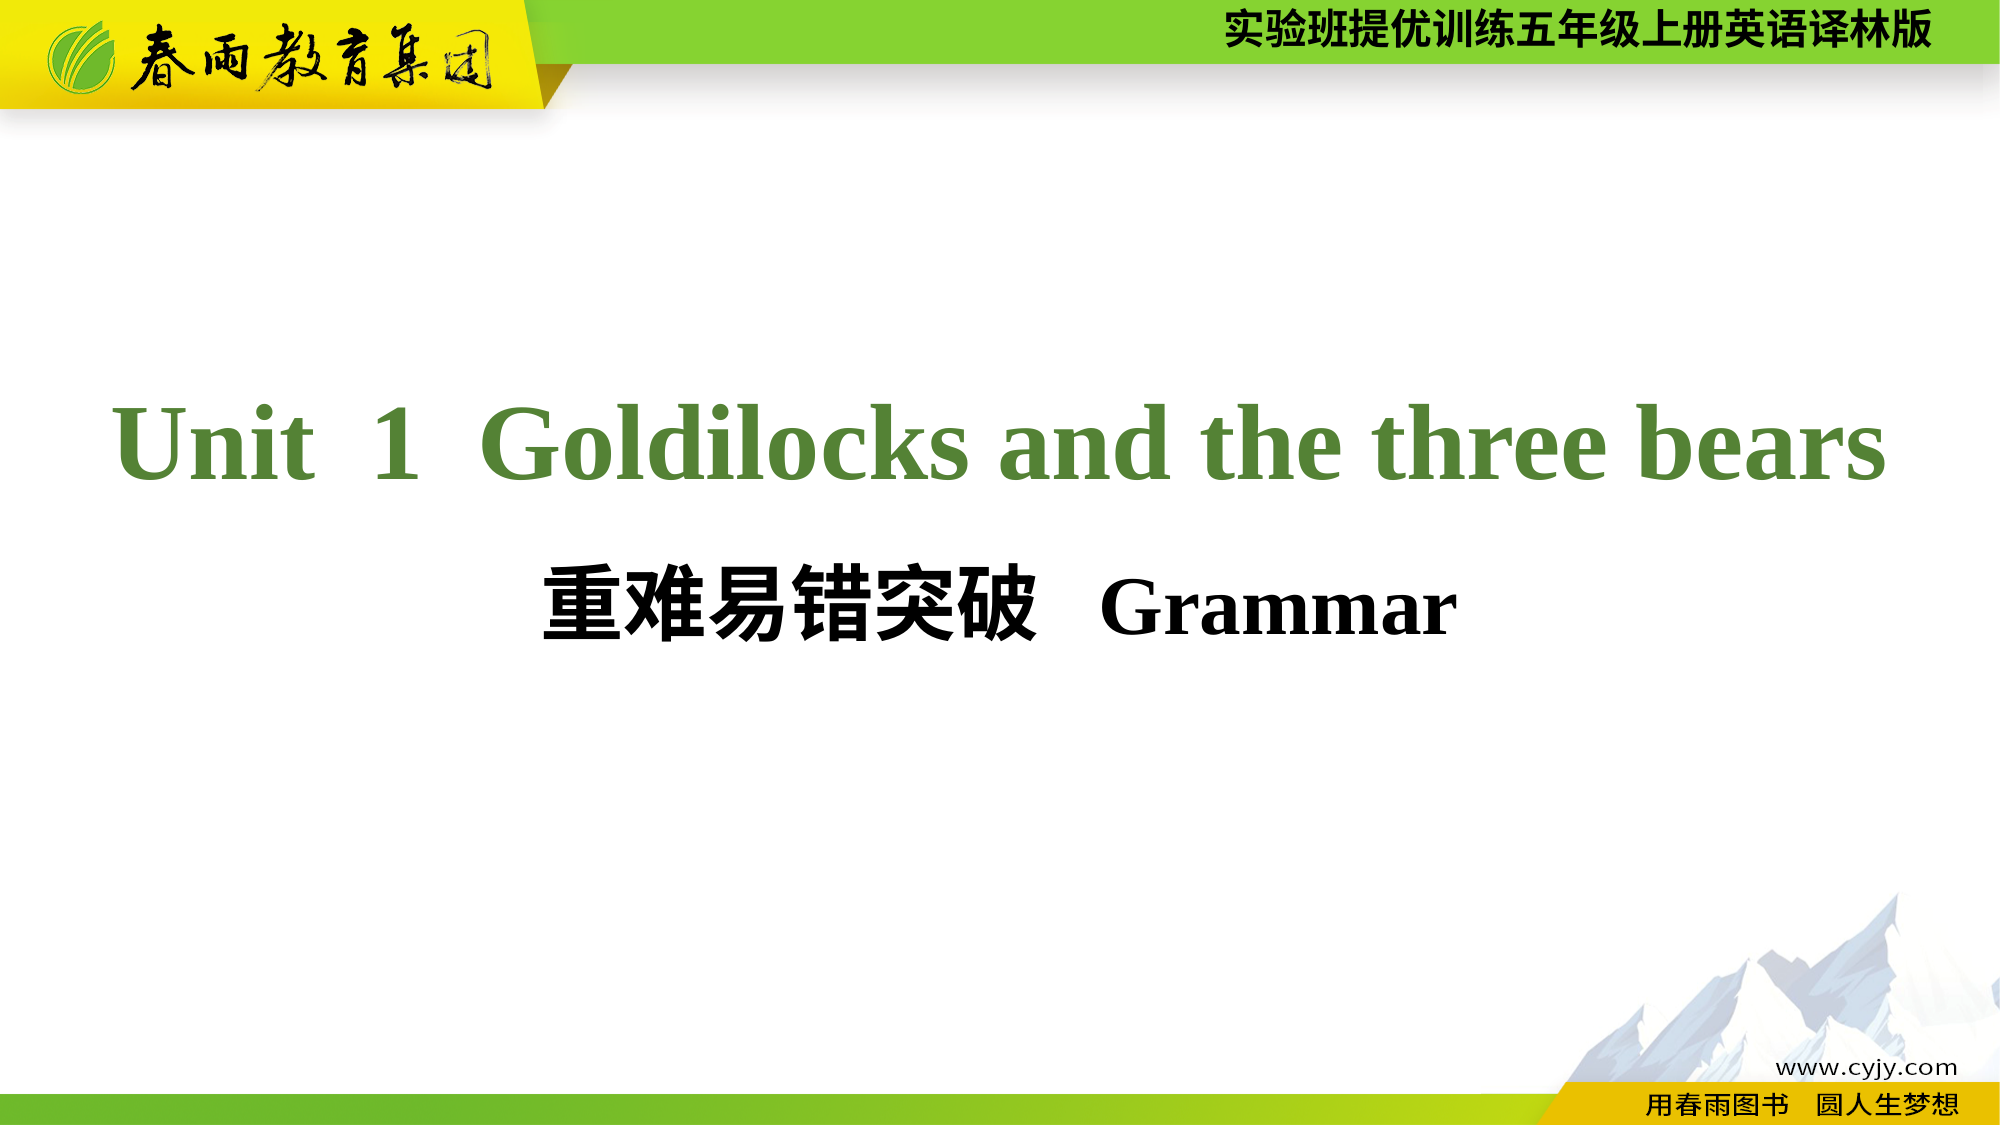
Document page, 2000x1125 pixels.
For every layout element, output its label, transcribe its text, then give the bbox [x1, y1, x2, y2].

picture [0, 659, 2000, 1125]
picture [0, 0, 2000, 298]
text_box Unit 1 Goldilocks and the three bears 重难易错突破 Grammar [0, 298, 2000, 659]
